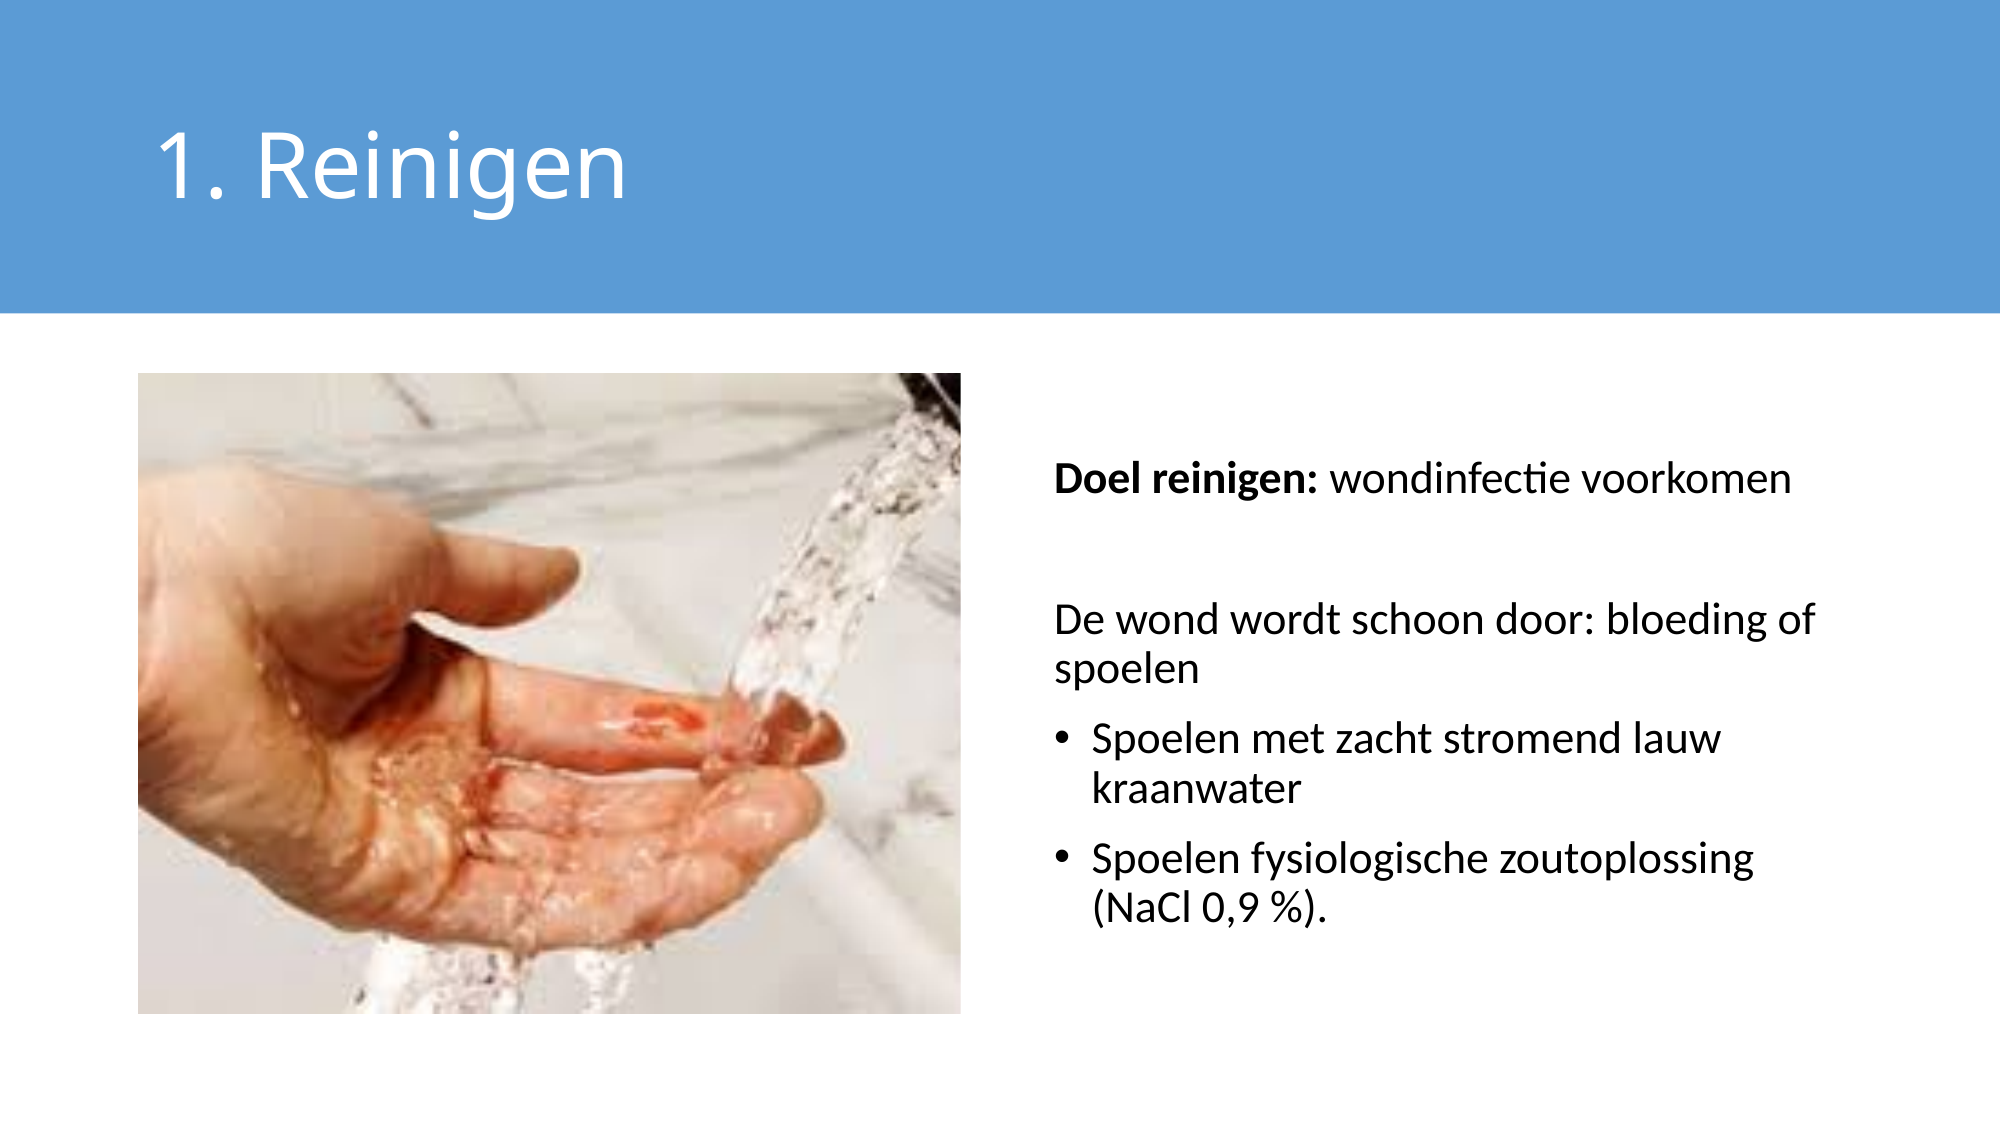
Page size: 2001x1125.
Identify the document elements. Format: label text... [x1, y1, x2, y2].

title 1. Reinigen [137, 60, 1863, 278]
picture [137, 373, 961, 1014]
list Doel reinigen: wondinfectie voorkomen De wond wordt schoon door: bloeding of spoelen Spoelen met zacht stromend lauw kraanwater Spoelen fysiologische zoutoplossing (NaCl 0,9 %). [1039, 373, 1862, 1014]
text_box [0, 0, 2000, 314]
